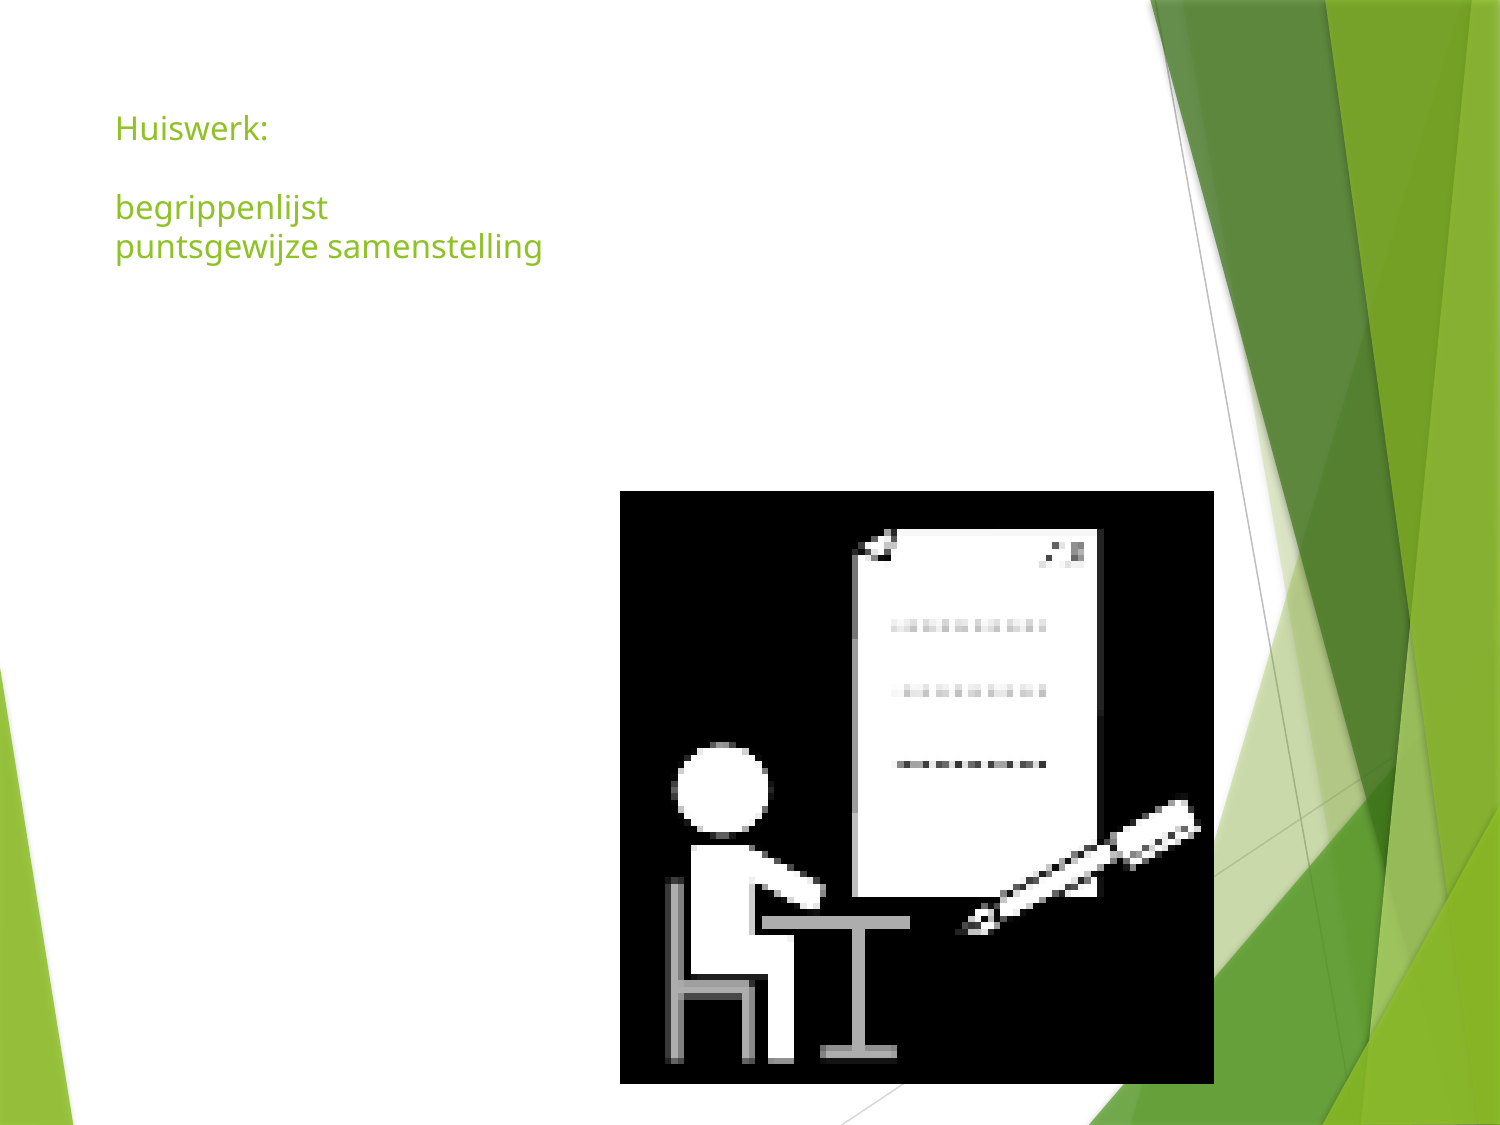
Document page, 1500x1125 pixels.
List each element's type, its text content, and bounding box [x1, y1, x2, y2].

title Huiswerk: begrippenlijst puntsgewijze samenstelling [99, 99, 1142, 317]
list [620, 491, 1214, 1085]
